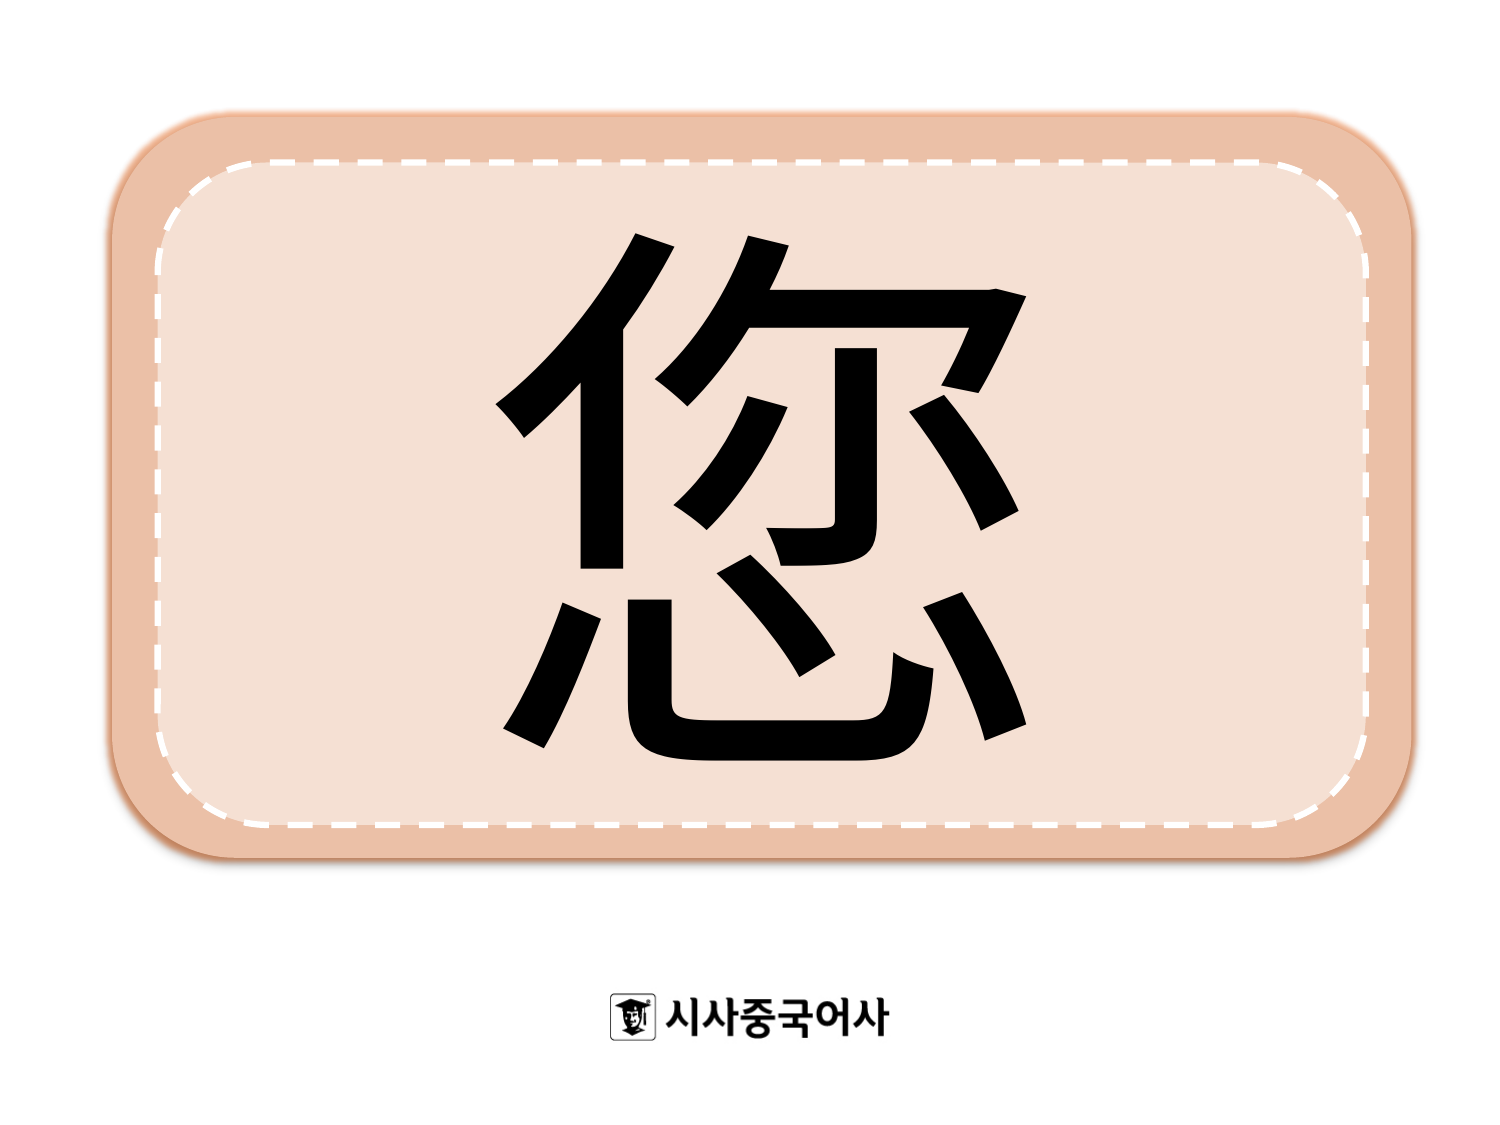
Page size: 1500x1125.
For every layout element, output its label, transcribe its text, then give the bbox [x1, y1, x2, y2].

picture [602, 987, 898, 1047]
text_box 您 [162, 160, 1371, 824]
